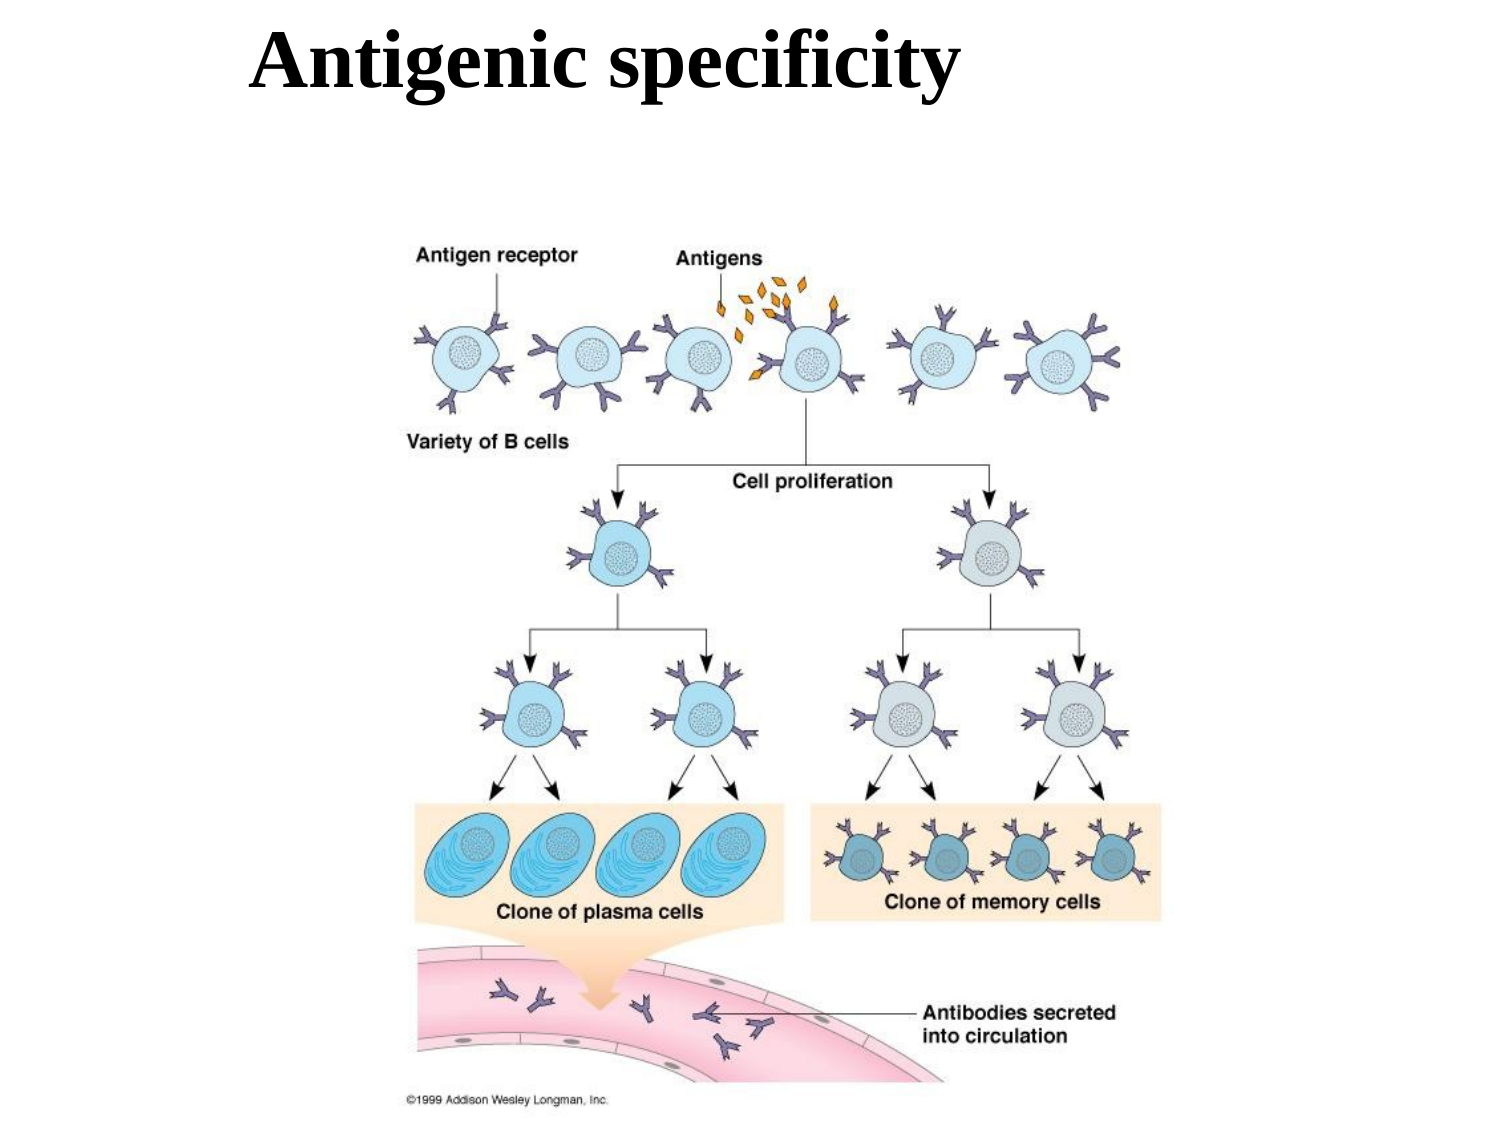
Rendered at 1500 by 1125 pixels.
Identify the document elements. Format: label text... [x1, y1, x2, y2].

text_box [387, 224, 1184, 1125]
title Antigenic specificity [246, 4, 1253, 193]
